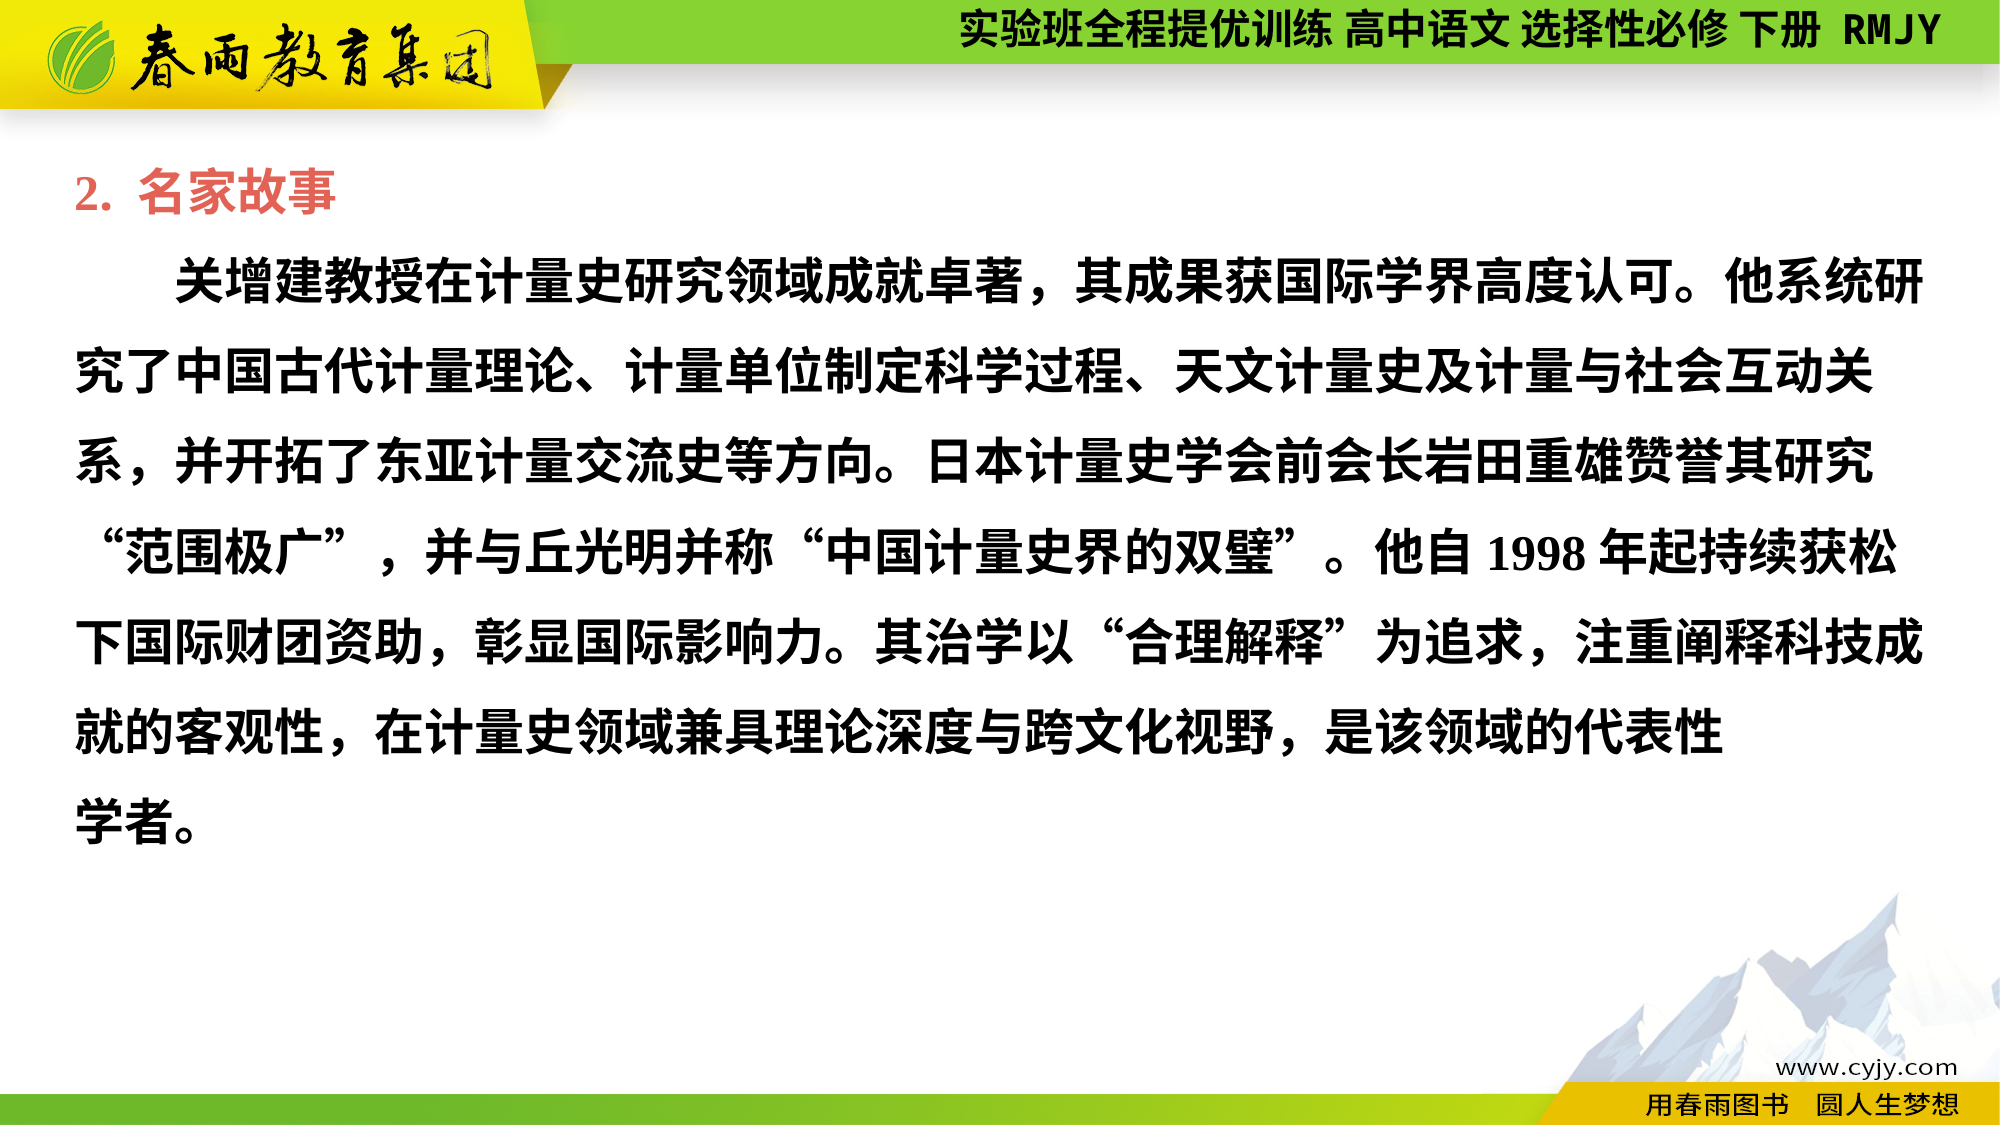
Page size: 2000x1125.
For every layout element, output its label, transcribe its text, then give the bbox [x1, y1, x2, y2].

list 2. 名家故事 关增建教授在计量史研究领域成就卓著，其成果获国际学界高度认可。他系统研究了中国古代计量理论、计量单位制定科学过程、天文计量史及计量与社会互动关系，并开拓了东亚计量交流史等方向。日本计量史学会前会长岩田重雄赞誉其研究“范围极广”，并与丘光明并称“中国计量史界的双璧”。他自1998年起持续获松下国际财团资助，彰显国际影响力。其治学以“合理解释”为追求，注重阐释科技成就的客观性，在计量史领域兼具理论深度与跨文化视野，是该领域的代表性 学者。 [59, 122, 1944, 854]
picture [0, 0, 2000, 1125]
